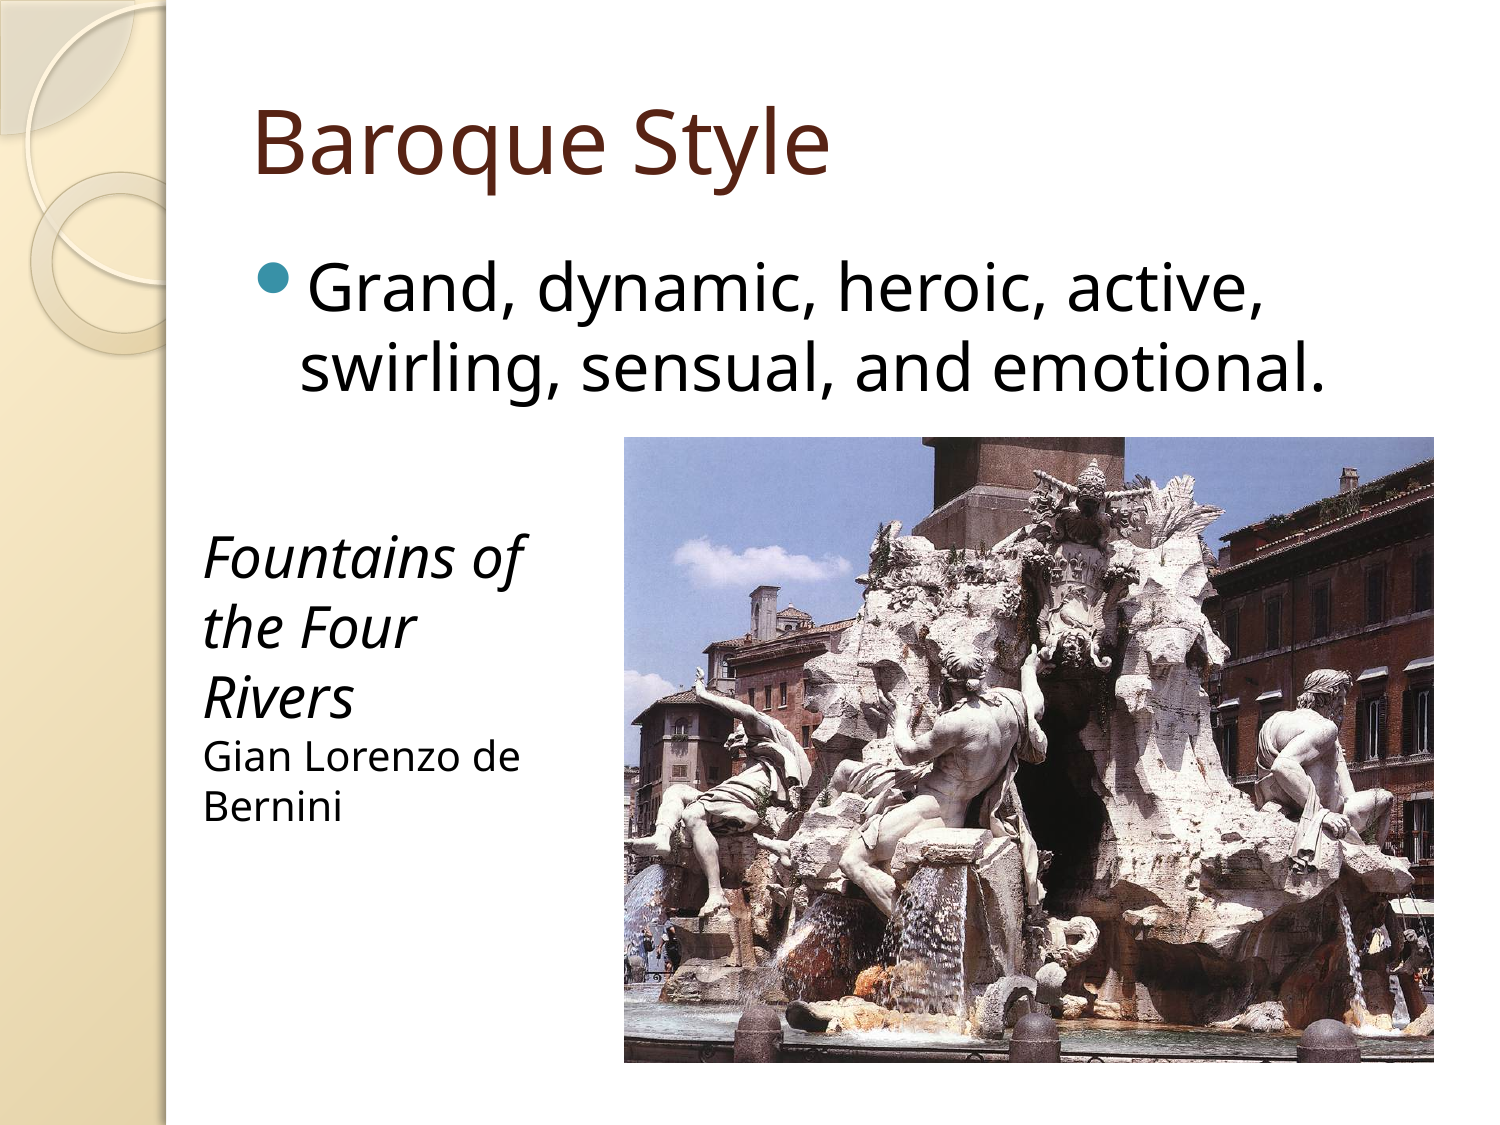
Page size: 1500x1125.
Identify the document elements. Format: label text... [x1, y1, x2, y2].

list Grand, dynamic, heroic, active, swirling, sensual, and emotional. [225, 237, 1466, 1025]
picture [624, 437, 1434, 1063]
title Baroque Style [235, 45, 1466, 233]
text_box Fountains of the Four Rivers Gian Lorenzo de Bernini [187, 512, 563, 1048]
